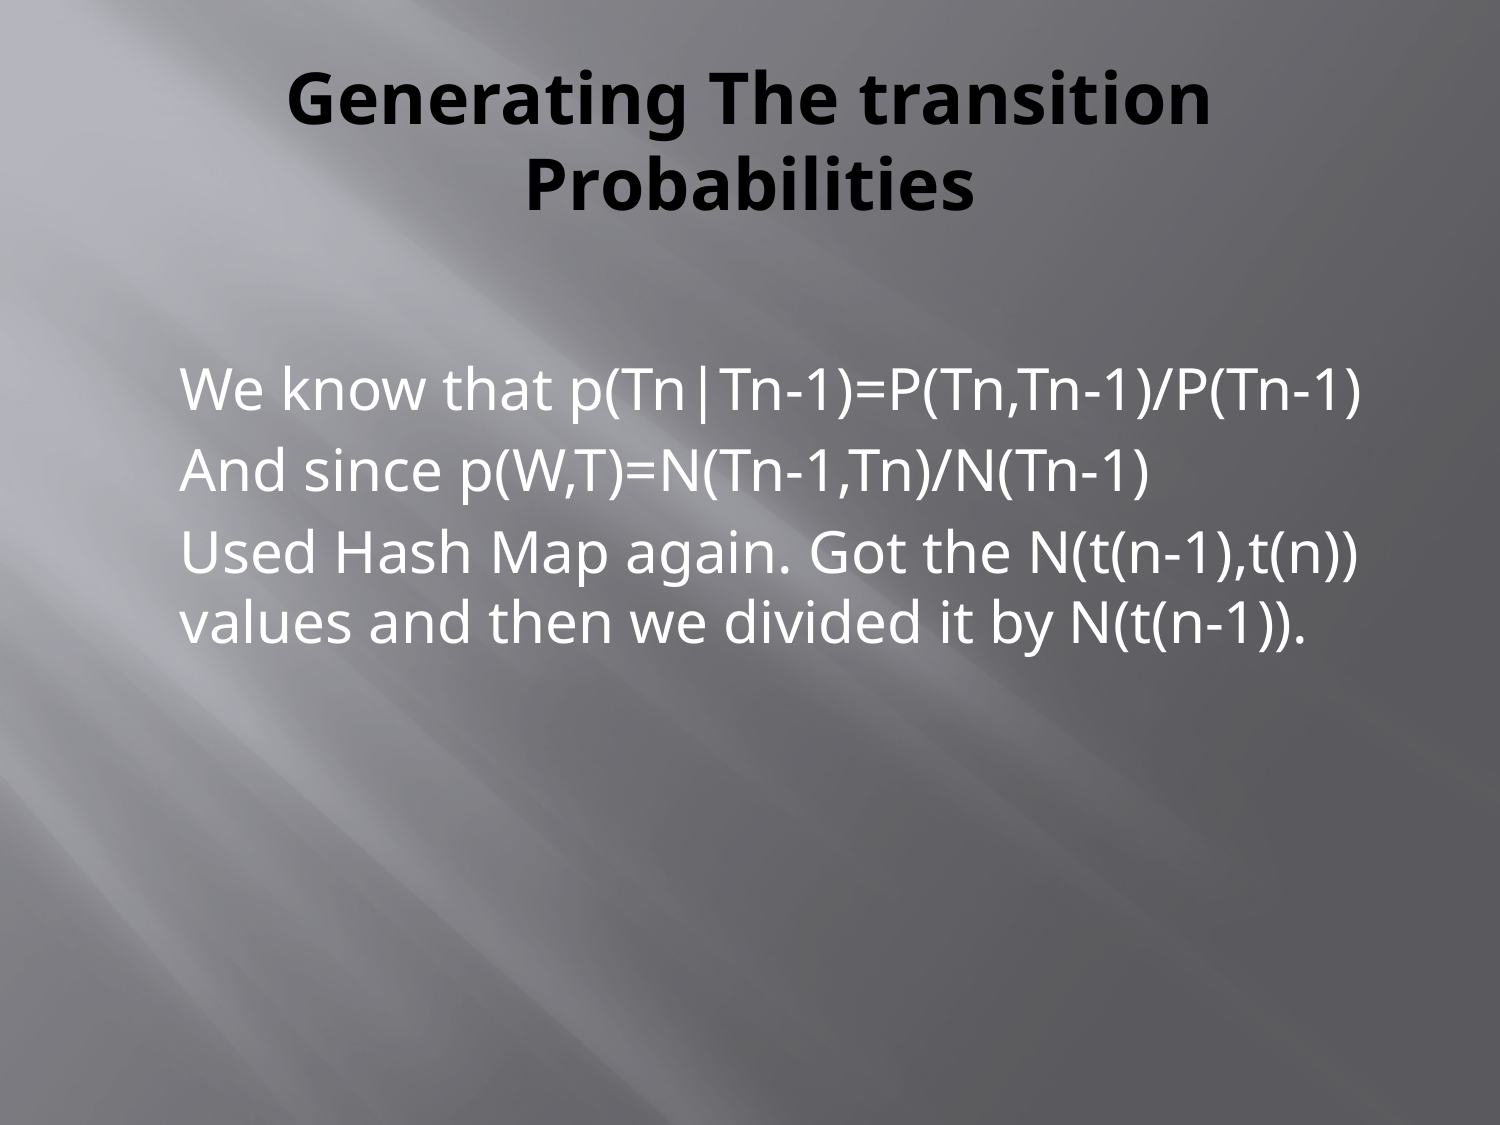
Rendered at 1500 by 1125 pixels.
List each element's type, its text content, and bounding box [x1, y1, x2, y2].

list We know that p(Tn|Tn-1)=P(Tn,Tn-1)/P(Tn-1) And since p(W,T)=N(Tn-1,Tn)/N(Tn-1) Used Hash Map again. Got the N(t(n-1),t(n)) values and then we divided it by N(t(n-1)). [75, 262, 1425, 1035]
title Generating The transition Probabilities [75, 45, 1425, 233]
